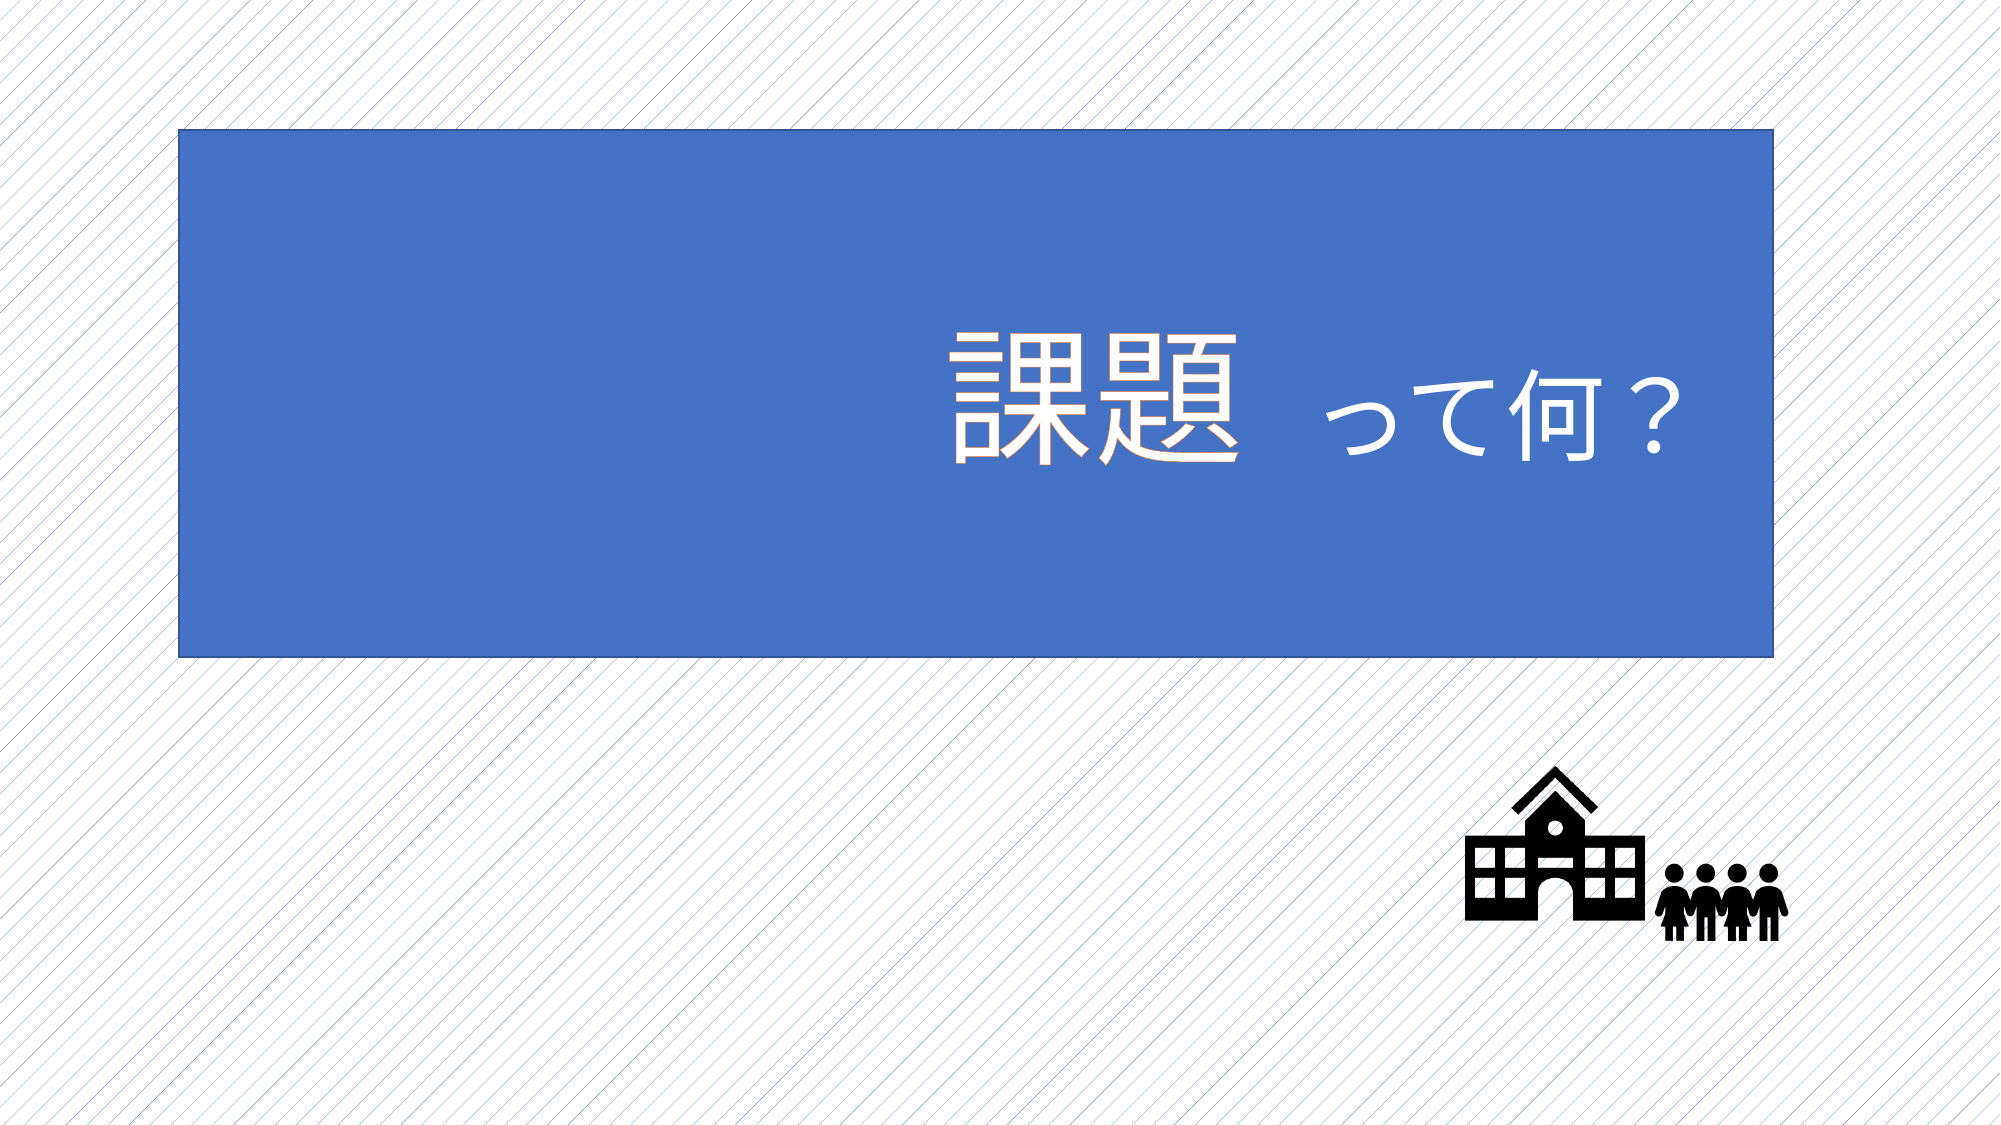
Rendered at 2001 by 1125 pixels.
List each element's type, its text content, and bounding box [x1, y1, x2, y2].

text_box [1435, 723, 1796, 980]
text_box 課題 って何？ [178, 129, 1774, 658]
subtitle [220, 723, 1721, 996]
